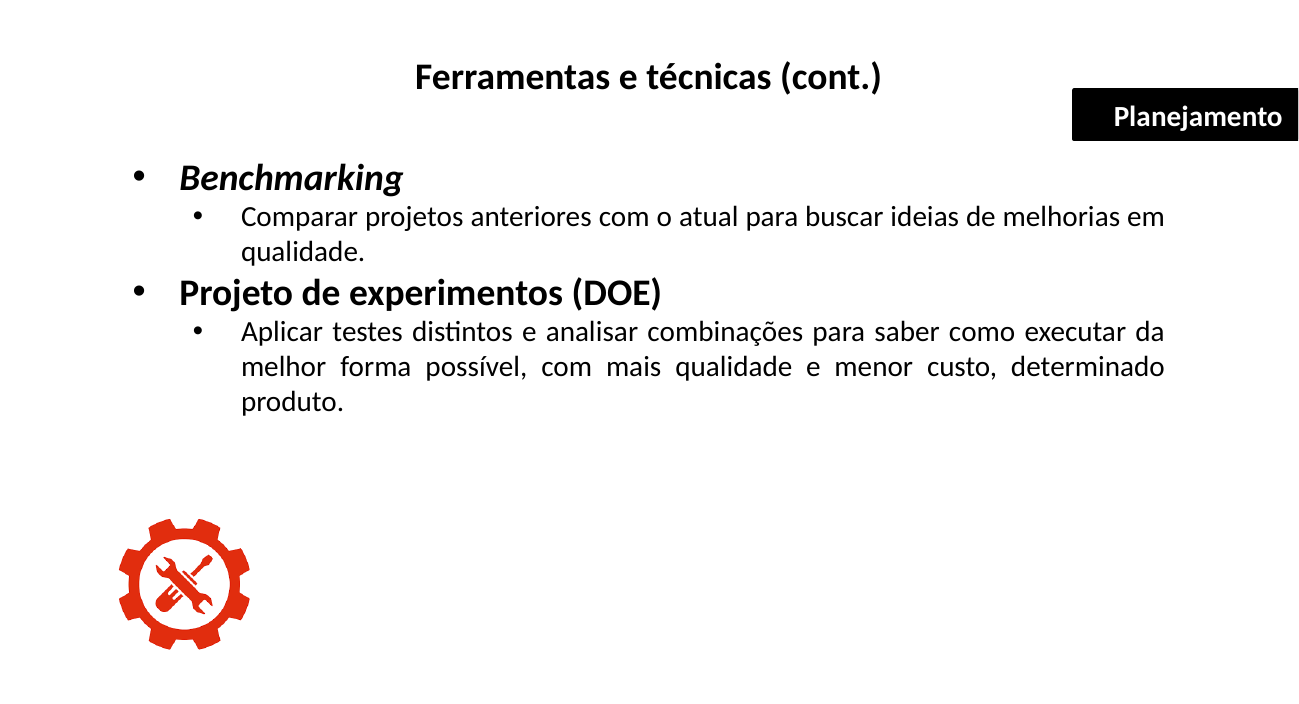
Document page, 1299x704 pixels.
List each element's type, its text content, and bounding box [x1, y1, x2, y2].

text_box Planejamento [1074, 90, 1299, 140]
picture [117, 517, 251, 651]
text_box Ferramentas e técnicas (cont.) [0, 44, 1299, 106]
text_box Benchmarking Comparar projetos anteriores com o atual para buscar ideias de melhorias em qualidade. Projeto de experimentos (DOE) Aplicar testes distintos e analisar combinações para saber como executar da melhor forma possível, com mais qualidade e menor custo, determinado produto. [117, 145, 1181, 428]
